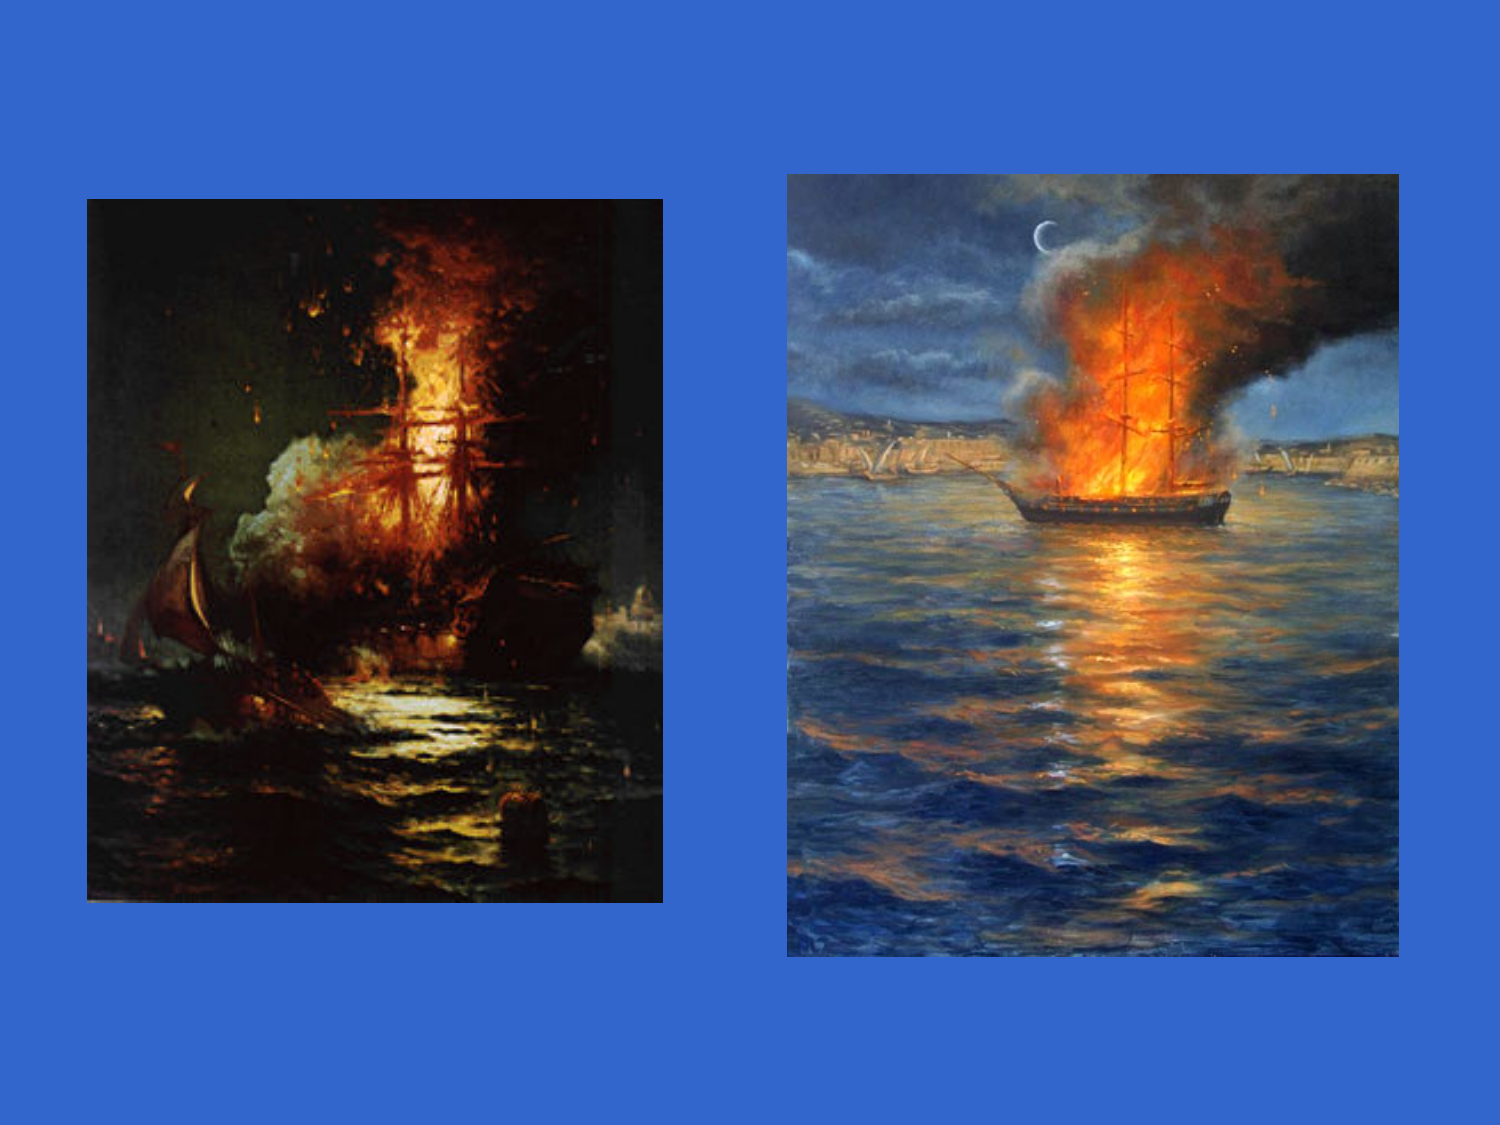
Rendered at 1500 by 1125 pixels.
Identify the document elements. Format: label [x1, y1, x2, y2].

picture [87, 199, 663, 903]
picture [787, 174, 1399, 957]
